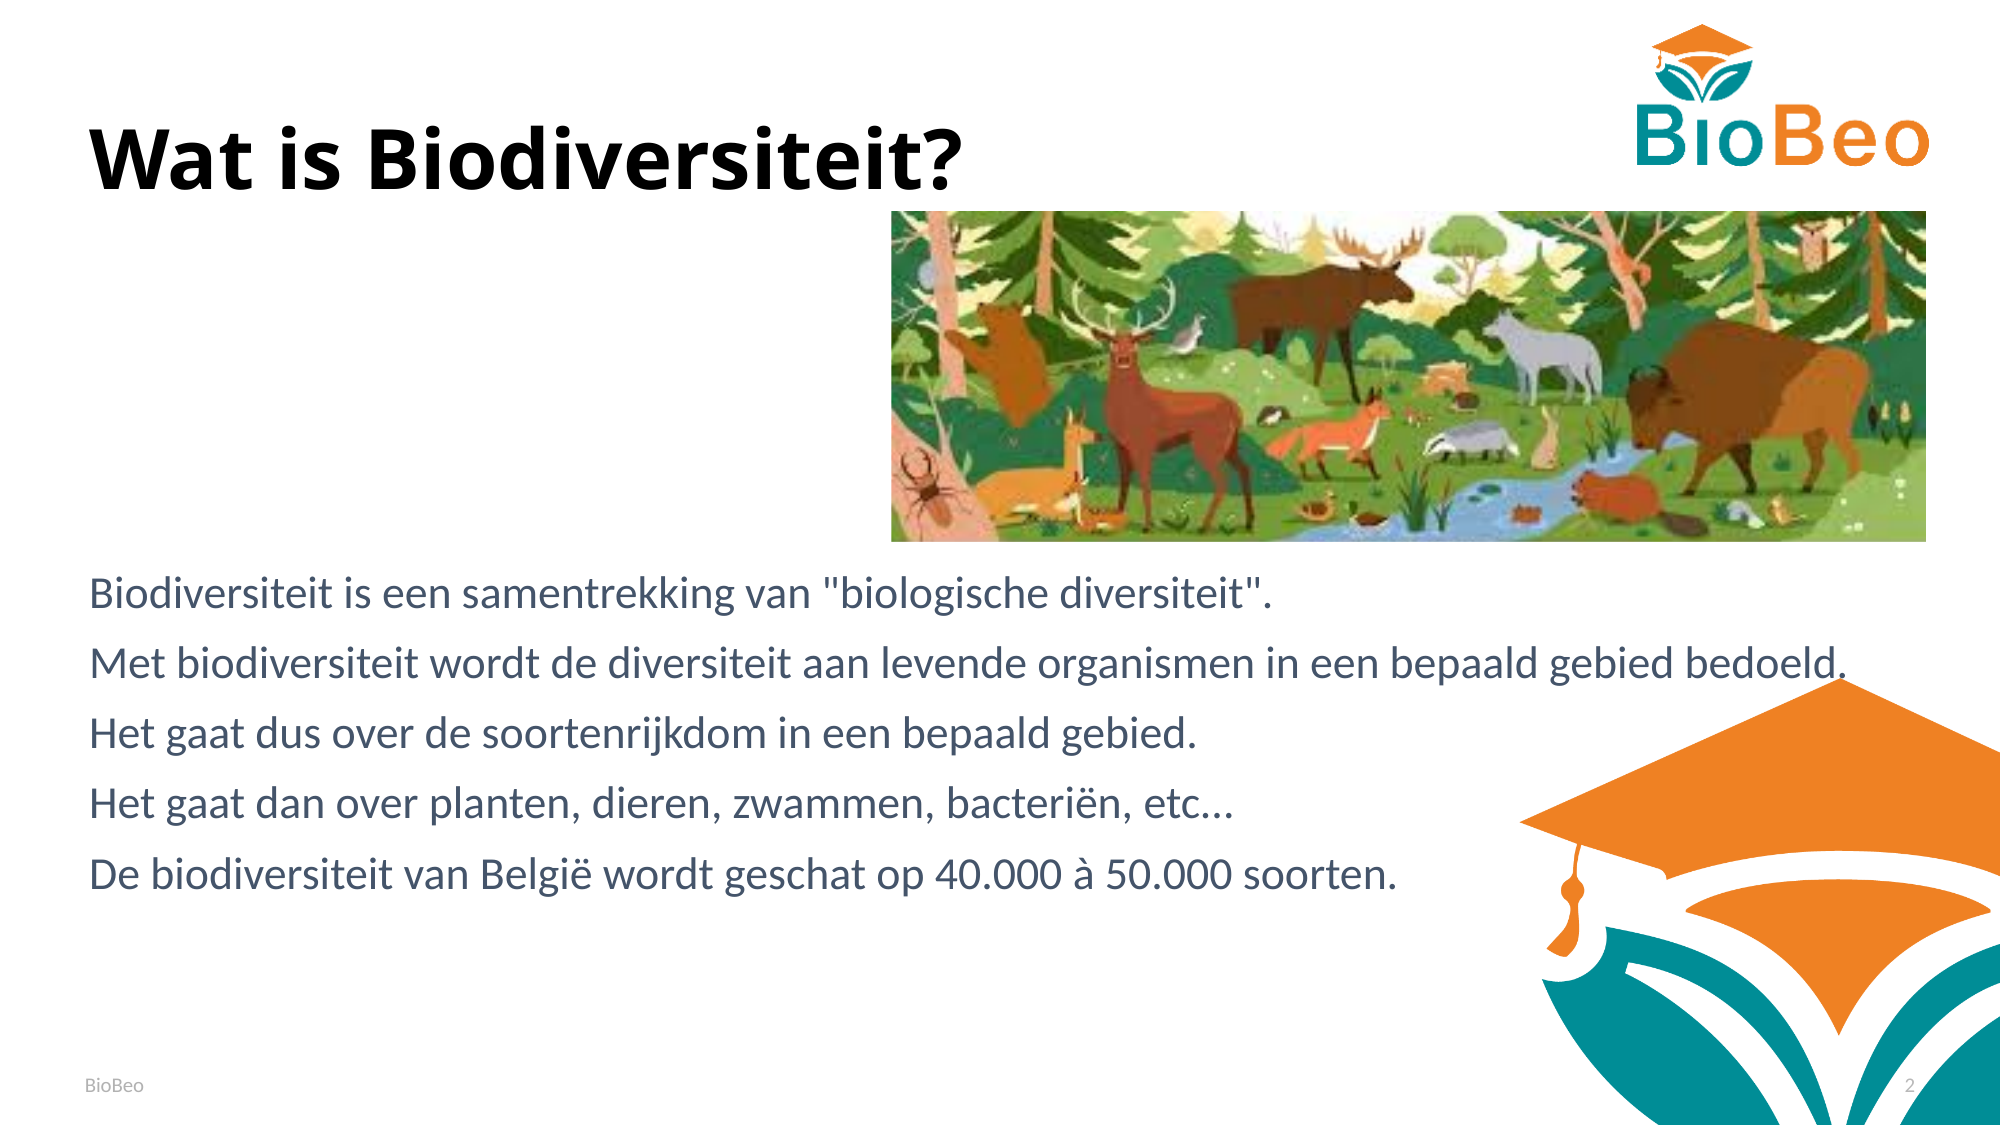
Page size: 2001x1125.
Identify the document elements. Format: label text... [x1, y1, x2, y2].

footer BioBeo [69, 1065, 1805, 1103]
picture [1478, 618, 2000, 1125]
title Wat is Biodiversiteit? [74, 88, 1935, 237]
picture [1635, 22, 1931, 88]
subtitle Biodiversiteit is een samentrekking van "biologische diversiteit". Met biodiversiteit wordt de diversiteit aan levende organismen in een bepaald gebied bedoeld. Het gaat dus over de soortenrijkdom in een bepaald gebied. Het gaat dan over planten, dieren, zwammen, bacteriën, etc... De biodiversiteit van België wordt geschat op 40.000 à 50.000 soorten. [74, 561, 1937, 960]
slide_number 2 [1818, 1065, 1931, 1103]
picture [891, 211, 1926, 542]
